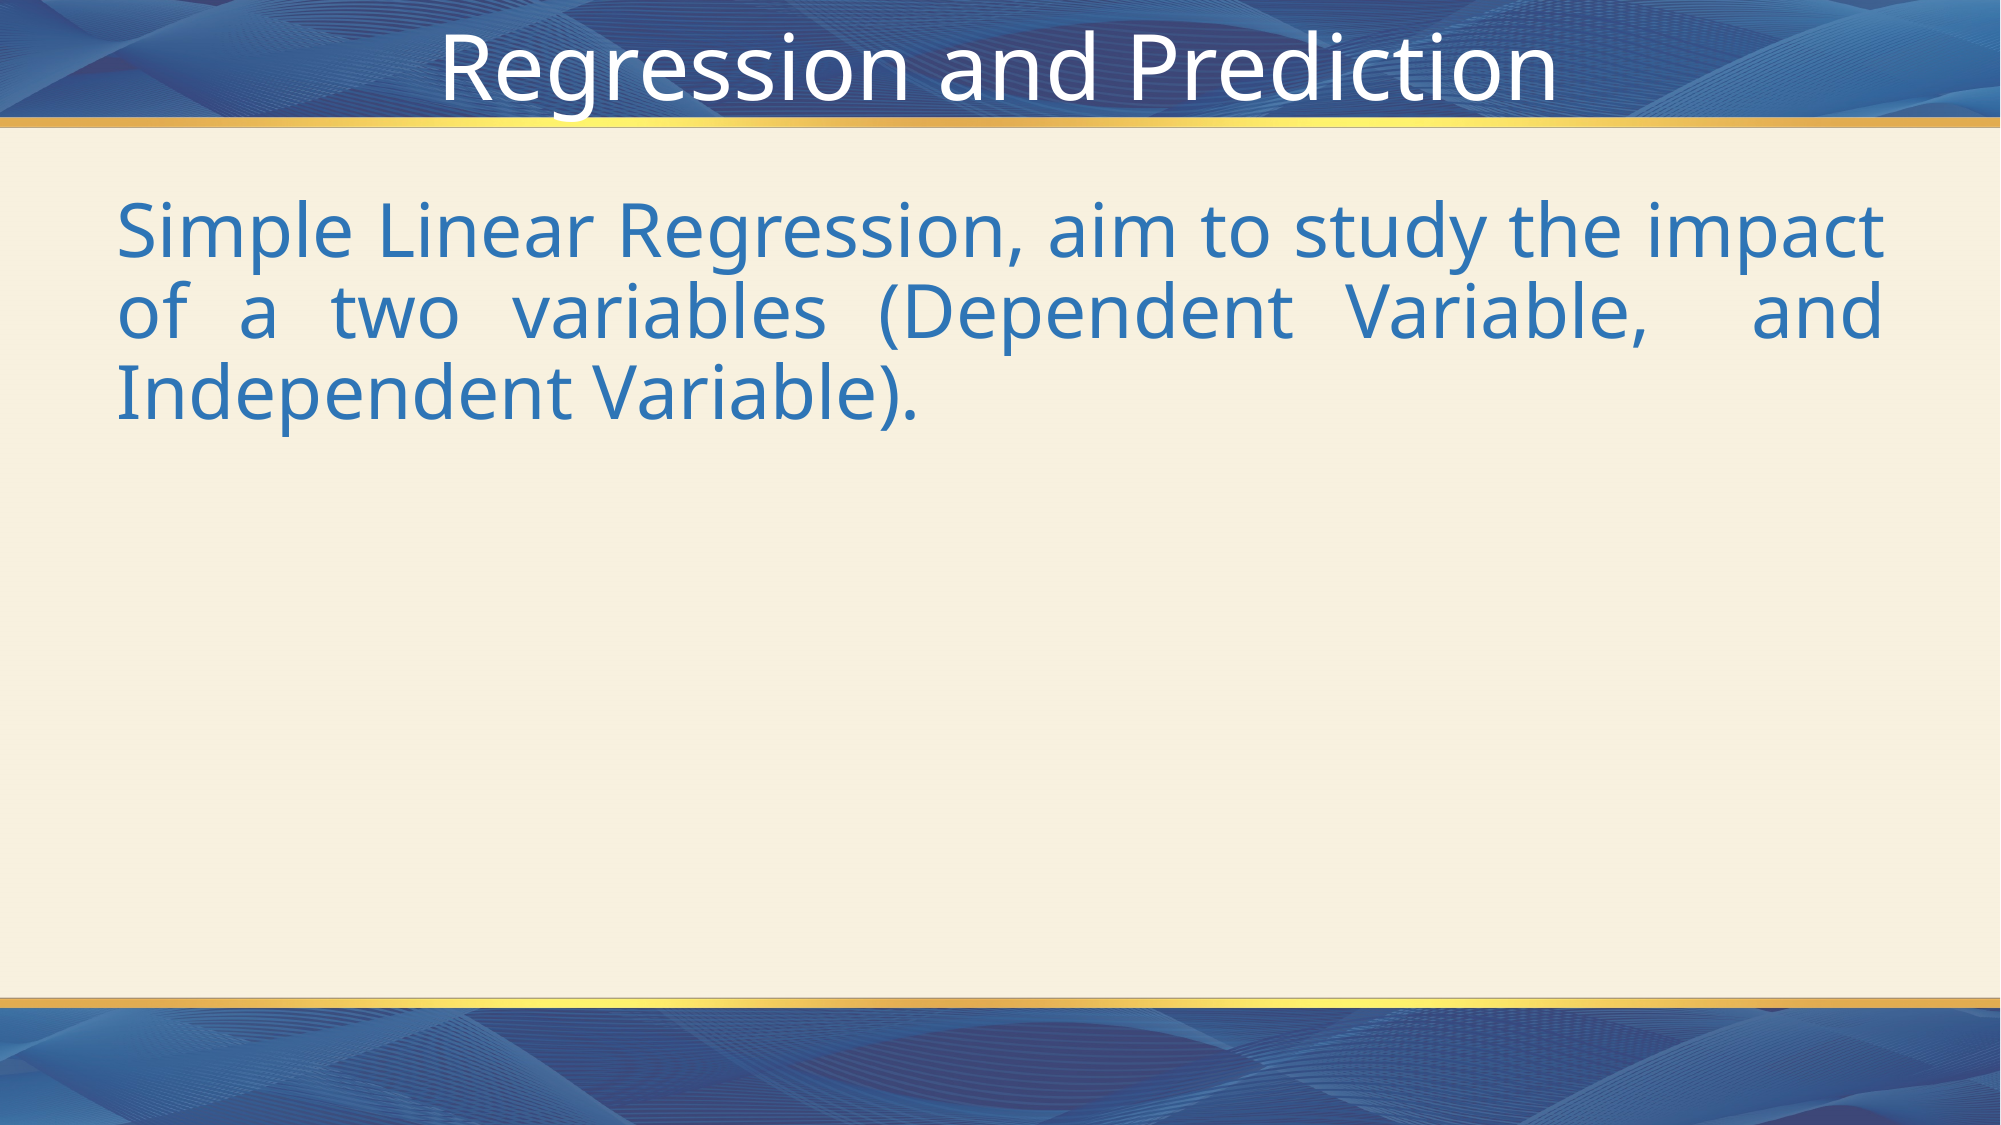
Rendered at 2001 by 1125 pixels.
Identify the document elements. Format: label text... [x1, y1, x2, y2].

list Simple Linear Regression, aim to study the impact of a two variables (Dependent Variable, and Independent Variable). [101, 185, 1903, 936]
picture [0, 0, 2001, 1125]
title Regression and Prediction [137, 7, 1863, 136]
